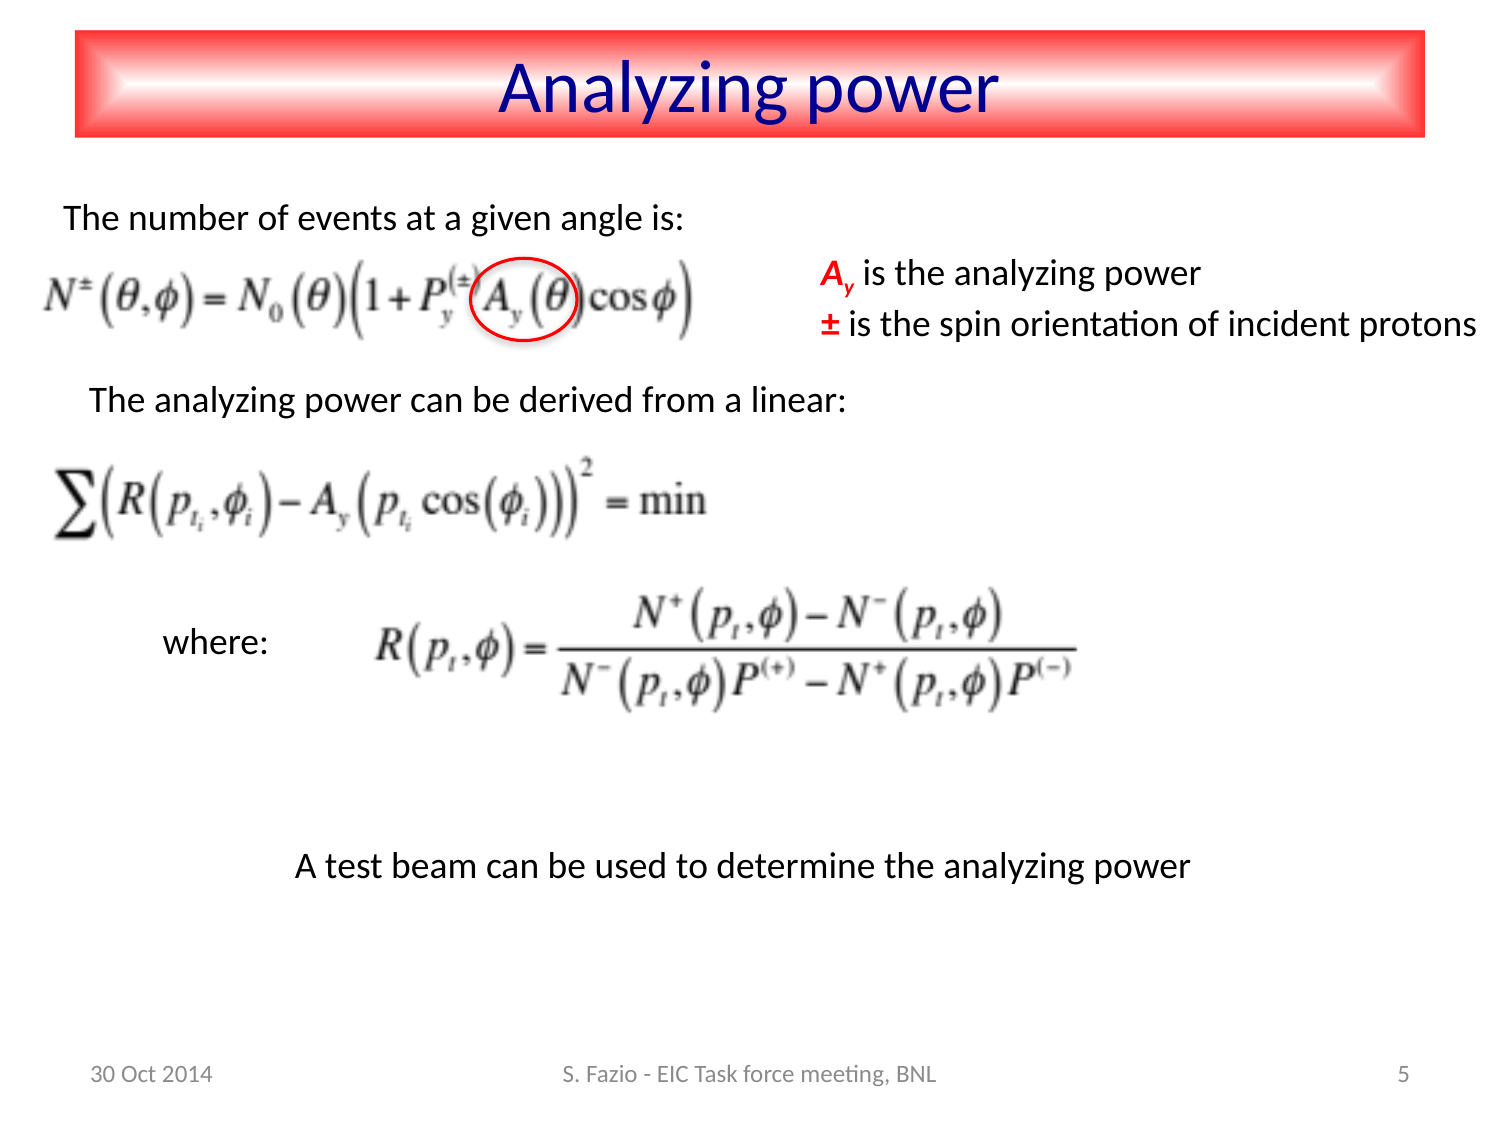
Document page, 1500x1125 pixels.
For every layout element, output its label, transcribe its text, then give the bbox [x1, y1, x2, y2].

text_box The number of events at a given angle is: [48, 185, 701, 246]
footer S. Fazio - EIC Task force meeting, BNL [512, 1042, 988, 1103]
text_box where: [147, 610, 364, 670]
text_box Ay is the analyzing power ± is the spin orientation of incident protons [806, 240, 1494, 352]
text_box The analyzing power can be derived from a linear: [74, 367, 864, 428]
text_box A test beam can be used to determine the analyzing power [280, 833, 1208, 893]
text_box Analyzing power [74, 30, 1425, 138]
slide_number 5 [1074, 1042, 1425, 1103]
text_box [369, 579, 1081, 716]
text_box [48, 448, 716, 545]
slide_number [75, 1042, 425, 1103]
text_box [36, 252, 694, 345]
